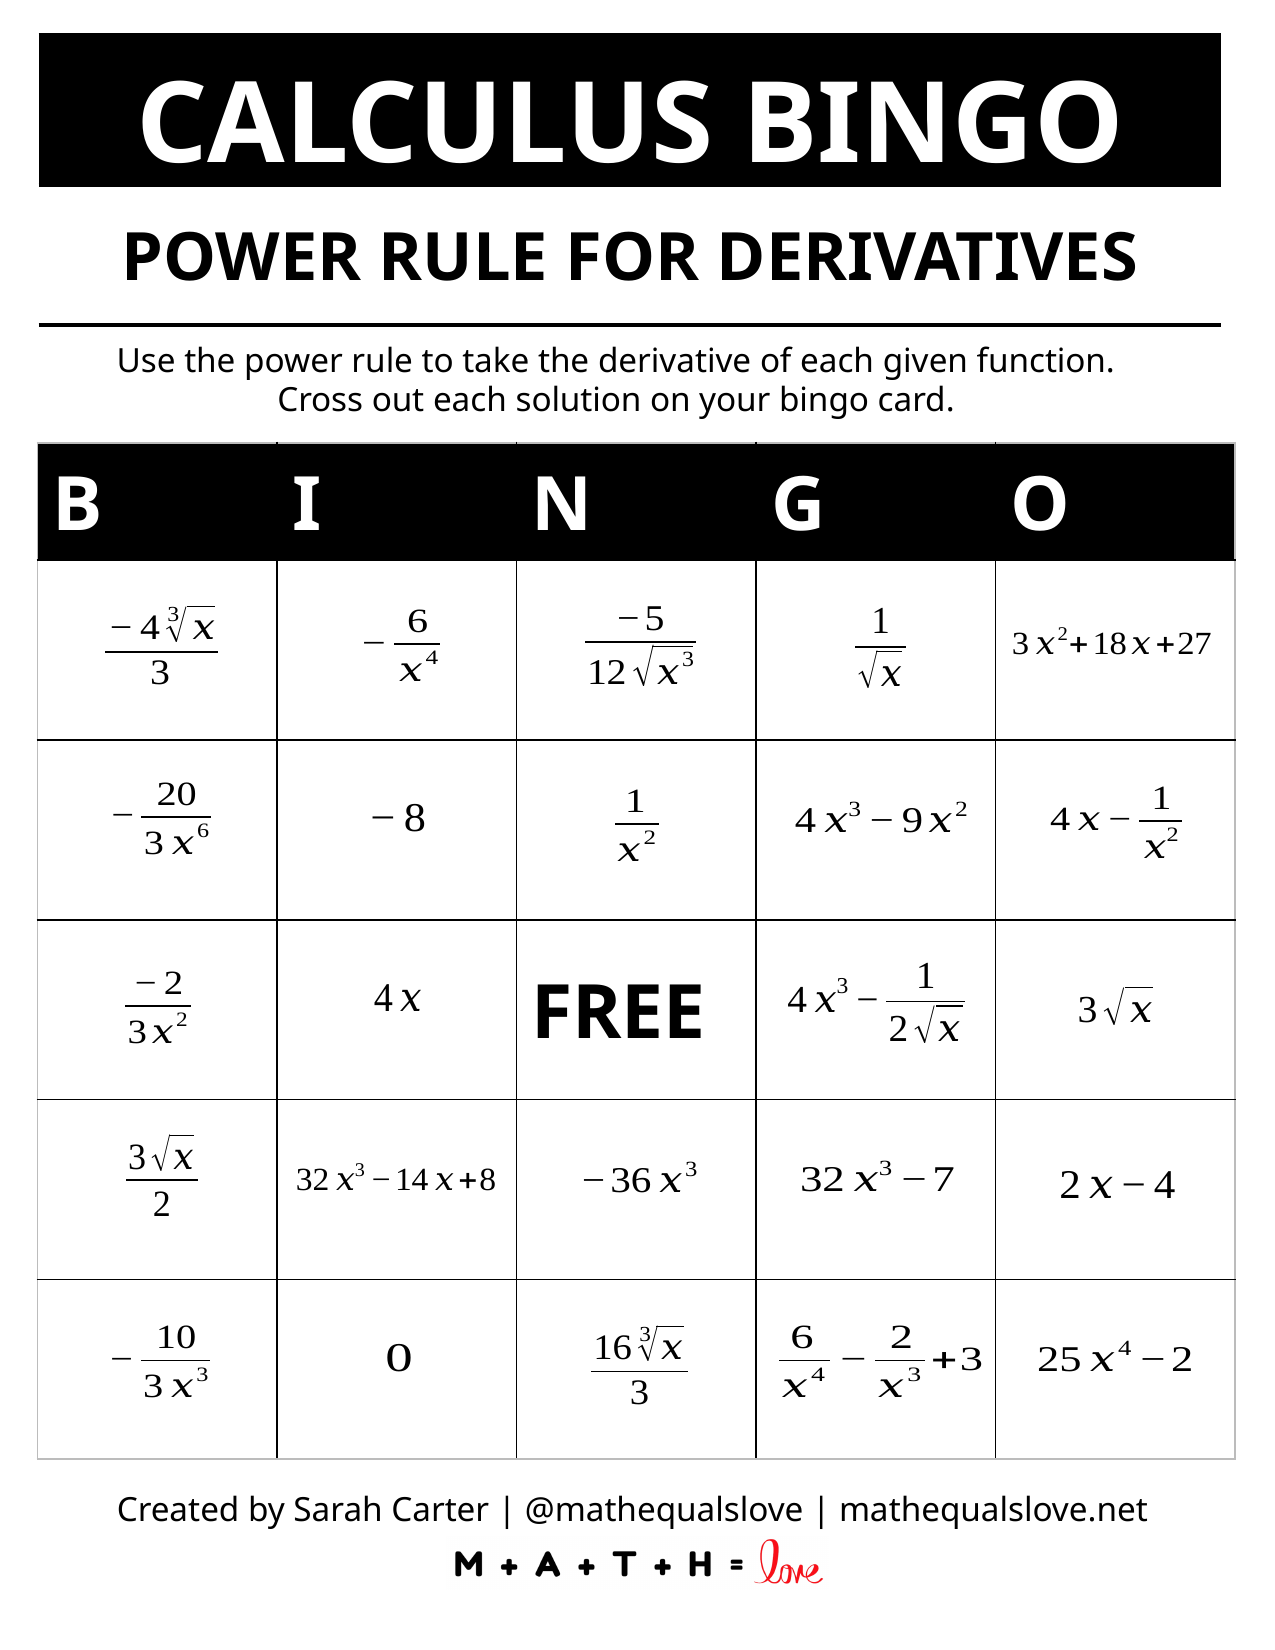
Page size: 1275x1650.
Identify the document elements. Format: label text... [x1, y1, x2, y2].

table_cell [517, 1100, 755, 1279]
table_header B [38, 444, 276, 559]
table_cell FREE [517, 921, 755, 1099]
table_cell [757, 921, 995, 1099]
table_header CALCULUS BINGO [39, 36, 1221, 183]
table_cell POWER RULE FOR DERIVATIVES [39, 187, 1221, 323]
table_cell [278, 561, 516, 739]
table_cell [278, 921, 516, 1099]
table_cell [38, 921, 276, 1099]
table_cell [757, 741, 995, 919]
table_cell [996, 921, 1234, 1099]
table_cell [517, 741, 755, 919]
table_cell [517, 1280, 755, 1458]
text_box Created by Sarah Carter | @mathequalslove | mathequalslove.net [53, 1481, 1222, 1536]
table_cell [996, 561, 1234, 739]
text_box Use the power rule to take the derivative of each given function. Cross out each solution on your bingo card. [28, 331, 1214, 426]
table_cell [38, 561, 276, 739]
table_header I [278, 444, 516, 559]
table_cell [38, 1100, 276, 1279]
table_cell [278, 741, 516, 919]
table_cell [757, 1280, 995, 1458]
table_header N [517, 444, 755, 559]
table_cell [38, 1280, 276, 1458]
table_cell [38, 741, 276, 919]
table_cell [996, 1100, 1234, 1279]
table_cell [996, 1280, 1234, 1458]
table_cell [517, 561, 755, 739]
table_cell [278, 1100, 516, 1279]
table_header O [996, 444, 1234, 559]
table_cell [278, 1280, 516, 1458]
table_cell [757, 561, 995, 739]
table_cell [996, 741, 1234, 919]
table_header G [757, 444, 995, 559]
picture [446, 1536, 829, 1590]
table_cell [757, 1100, 995, 1279]
